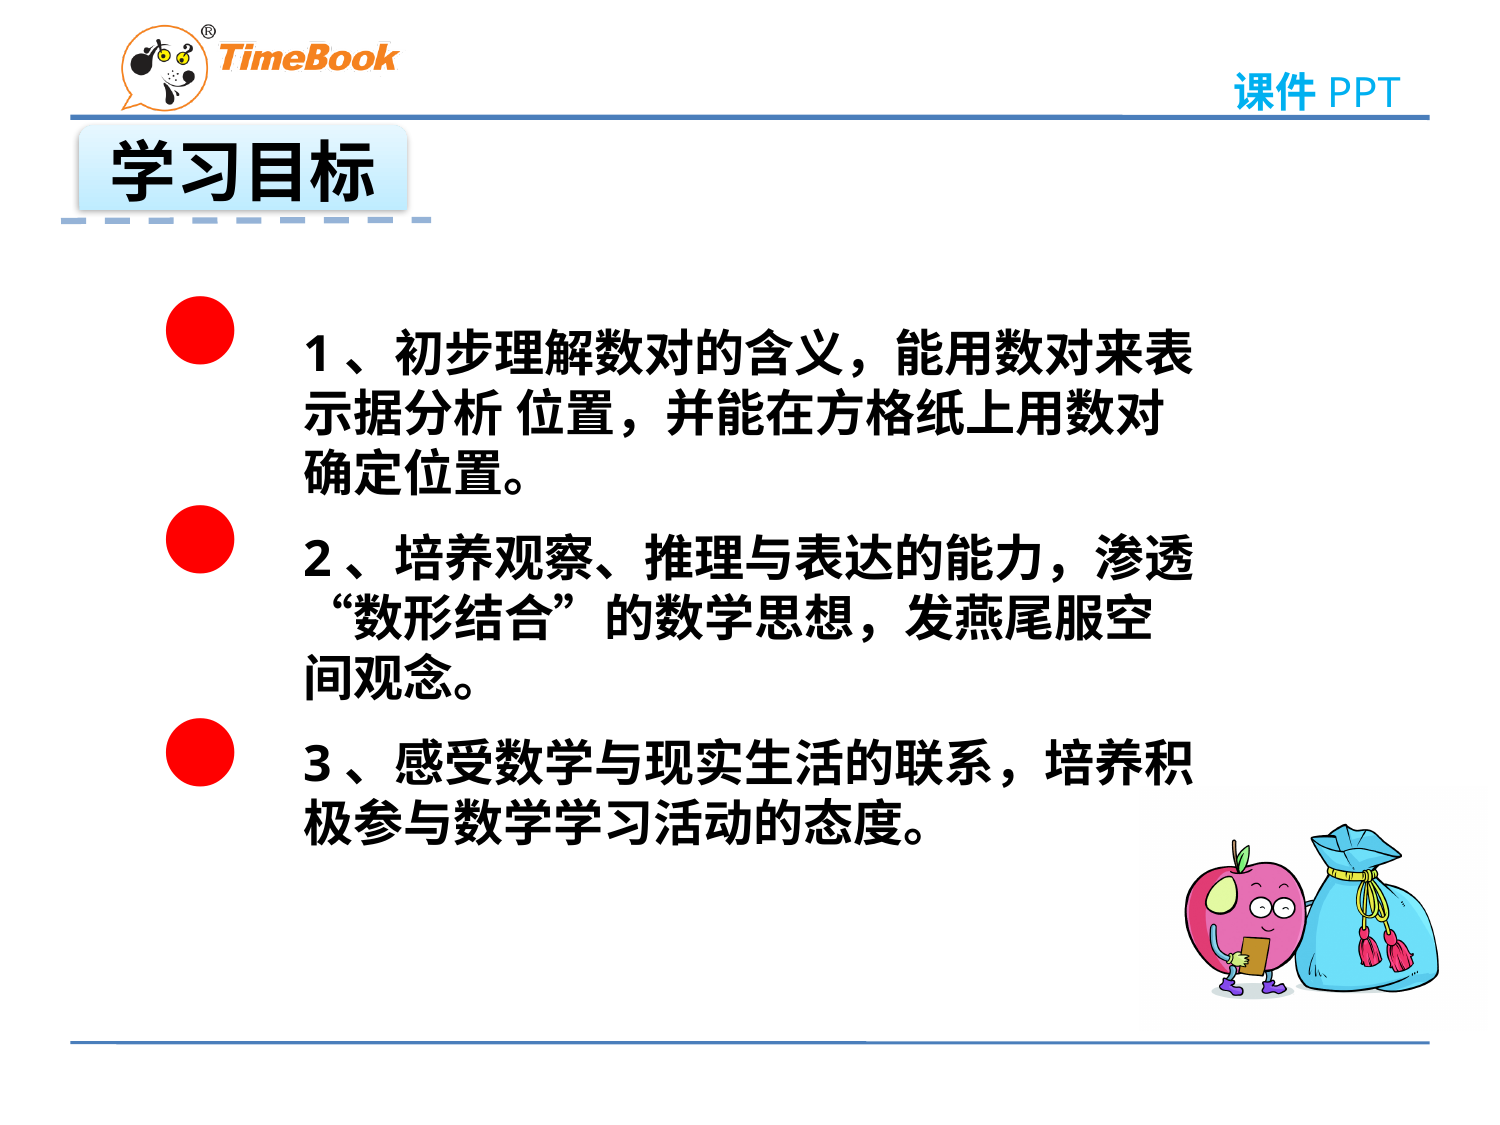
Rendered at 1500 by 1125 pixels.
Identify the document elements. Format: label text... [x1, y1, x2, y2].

picture [118, 22, 408, 113]
picture [1139, 786, 1488, 1031]
text_box [123, 479, 289, 630]
text_box [124, 692, 337, 843]
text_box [60, 125, 432, 222]
text_box [124, 270, 337, 421]
text_box 1、初步理解数对的含义，能用数对来表示据分析 位置，并能在方格纸上用数对确定位置。 2、培养观察、推理与表达的能力，渗透“数形结合”的数学思想，发燕尾服空间观念。 3、感受数学与现实生活的联系，培养积极参与数学学习活动的态度。 [289, 314, 1211, 859]
